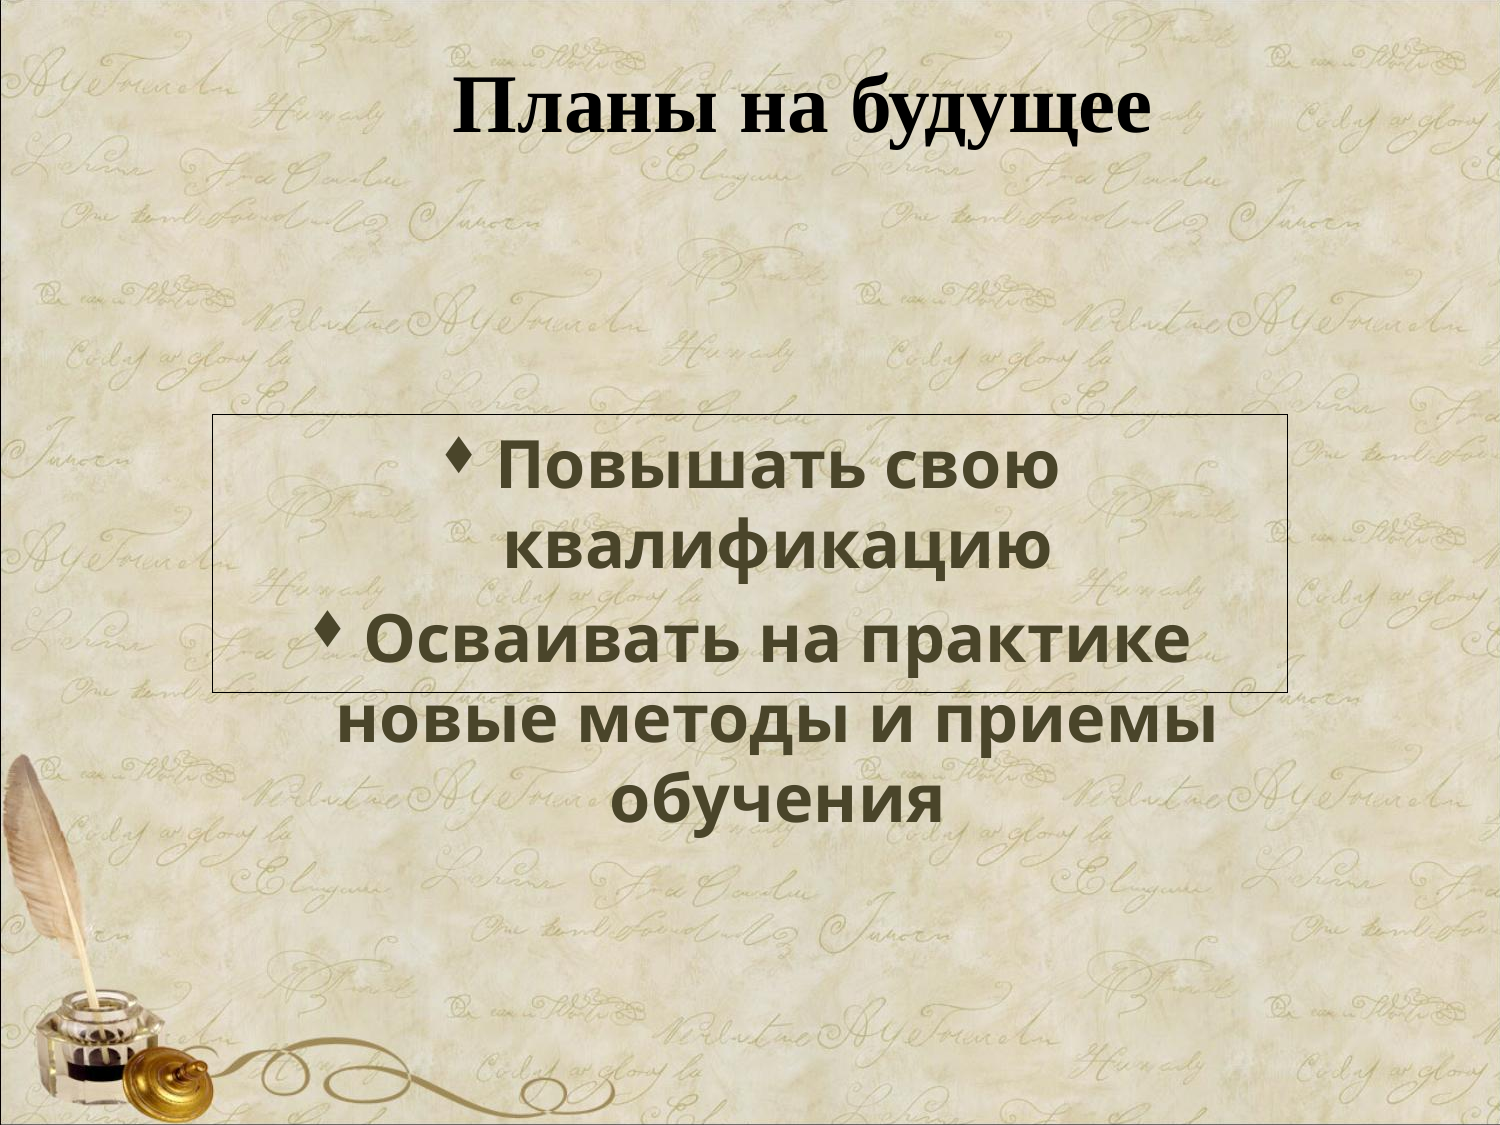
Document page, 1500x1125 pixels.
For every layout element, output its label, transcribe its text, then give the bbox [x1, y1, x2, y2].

picture [0, 0, 1500, 1125]
title Планы на будущее [153, 25, 1453, 173]
list Повышать свою квалификацию Осваивать на практике новые методы и приемы обучения [212, 414, 1288, 693]
